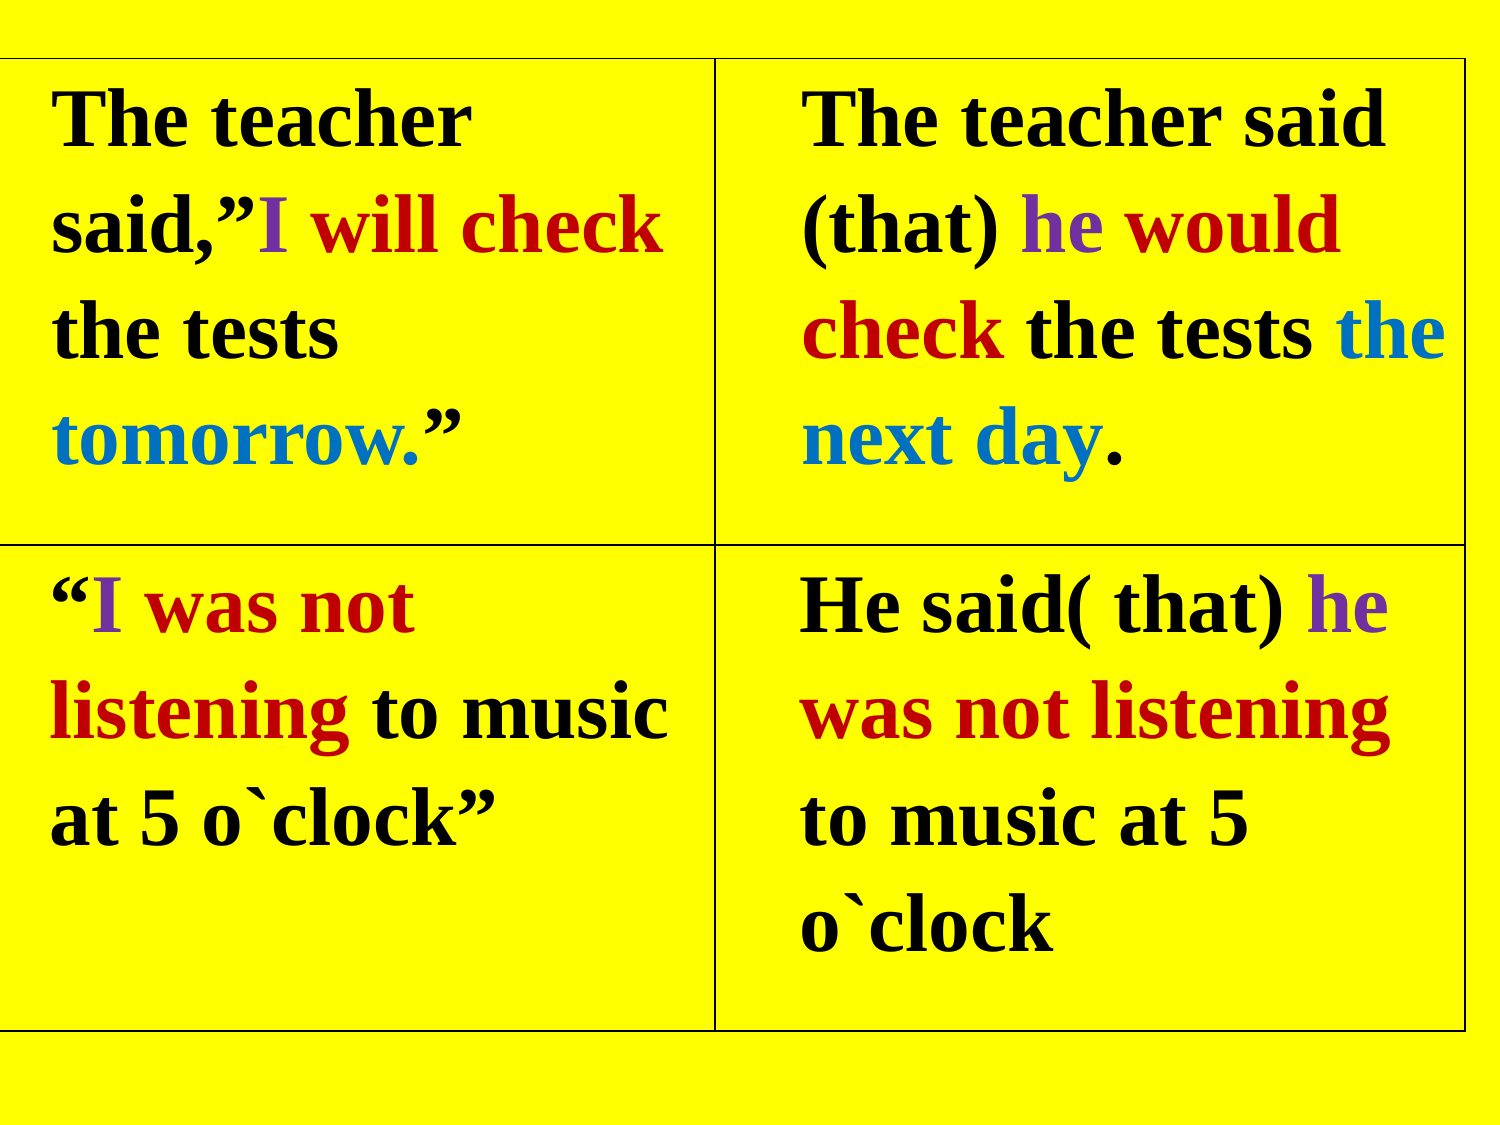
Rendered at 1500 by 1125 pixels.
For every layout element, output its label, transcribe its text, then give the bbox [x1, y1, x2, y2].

table_cell “I was not listening to music at 5 o`clock” [0, 546, 714, 1030]
table_header The teacher said (that) he would check the tests the next day. [716, 59, 1464, 544]
table_header The teacher said,”I will check the tests tomorrow.” [0, 59, 714, 544]
table_cell He said( that) he was not listening to music at 5 o`clock [716, 546, 1464, 1030]
